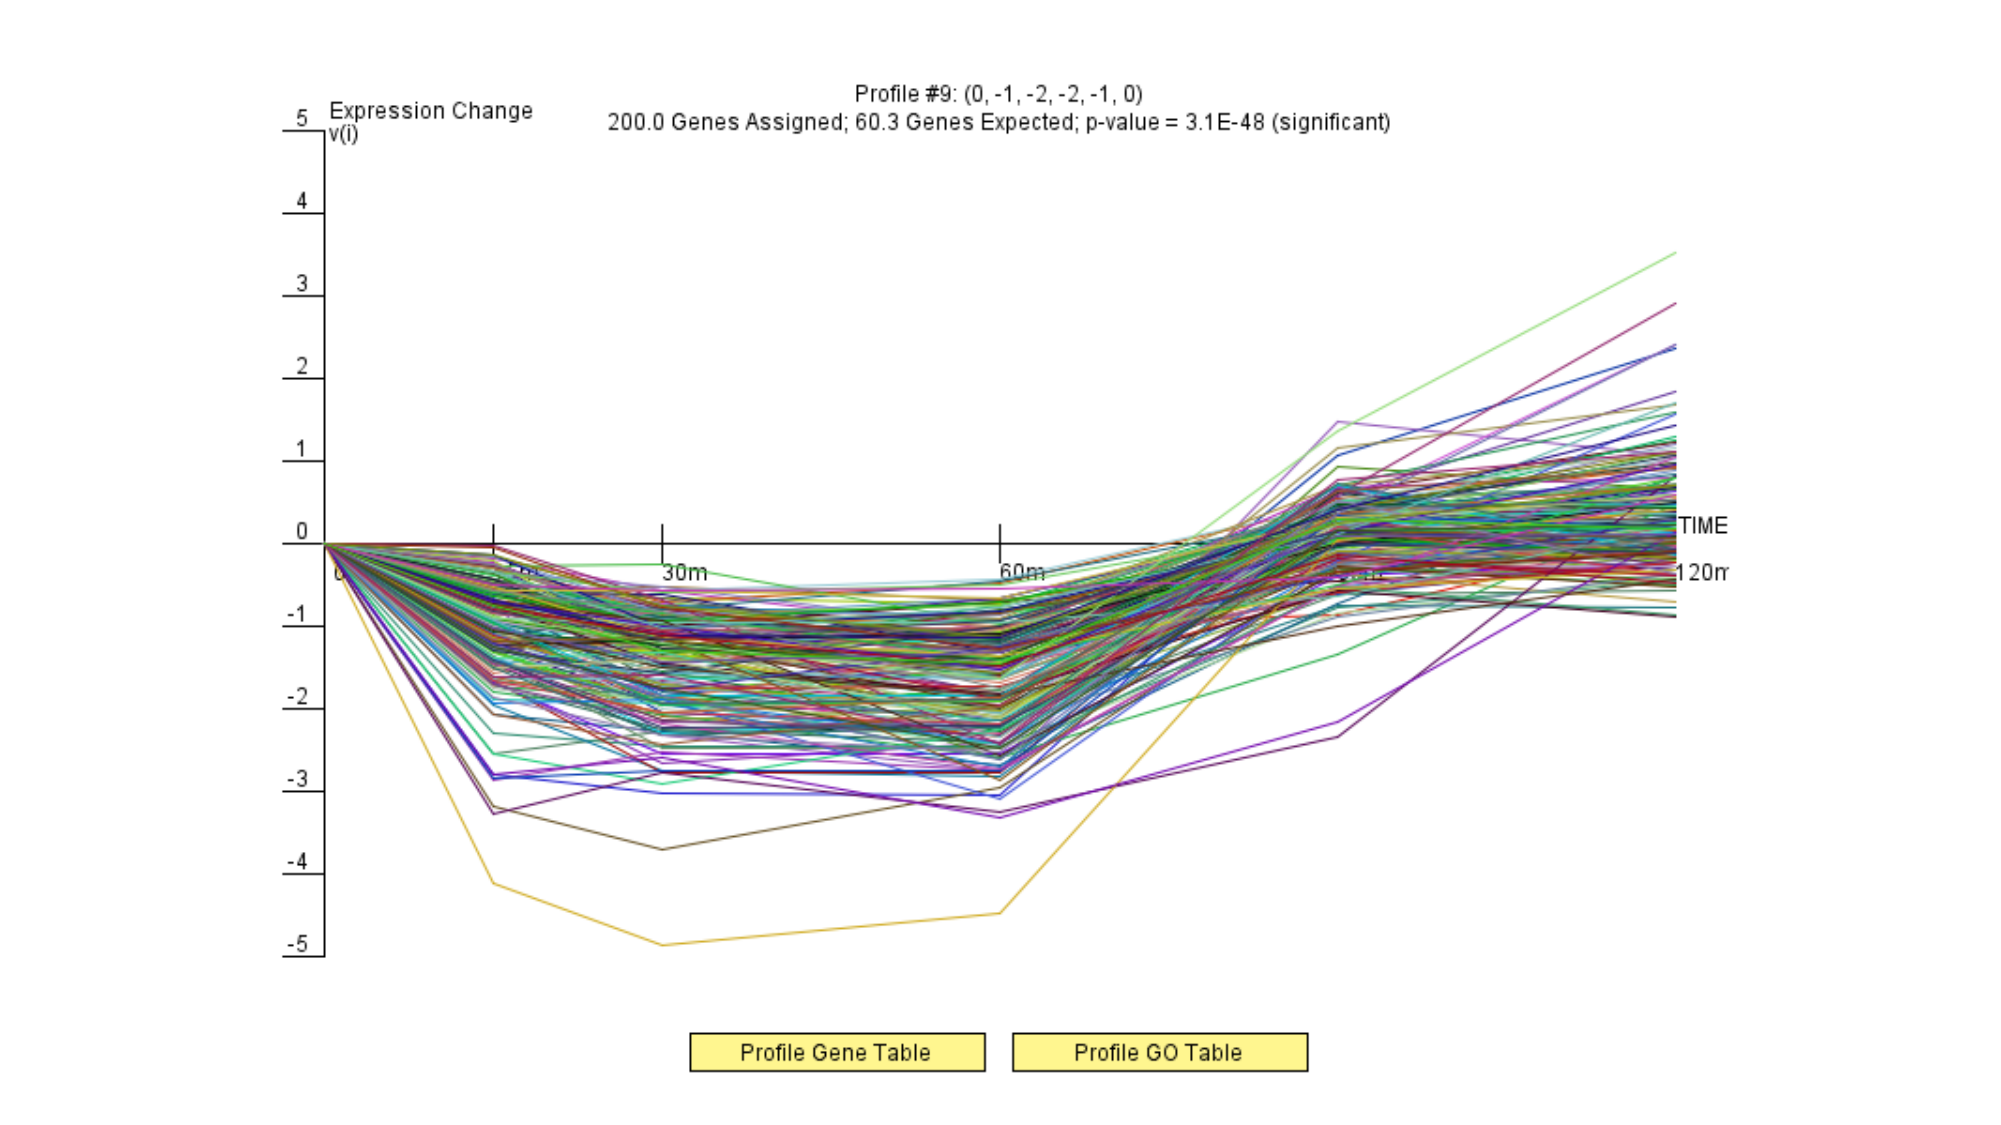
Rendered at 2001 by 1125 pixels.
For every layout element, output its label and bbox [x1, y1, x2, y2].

picture [249, 0, 1750, 1125]
